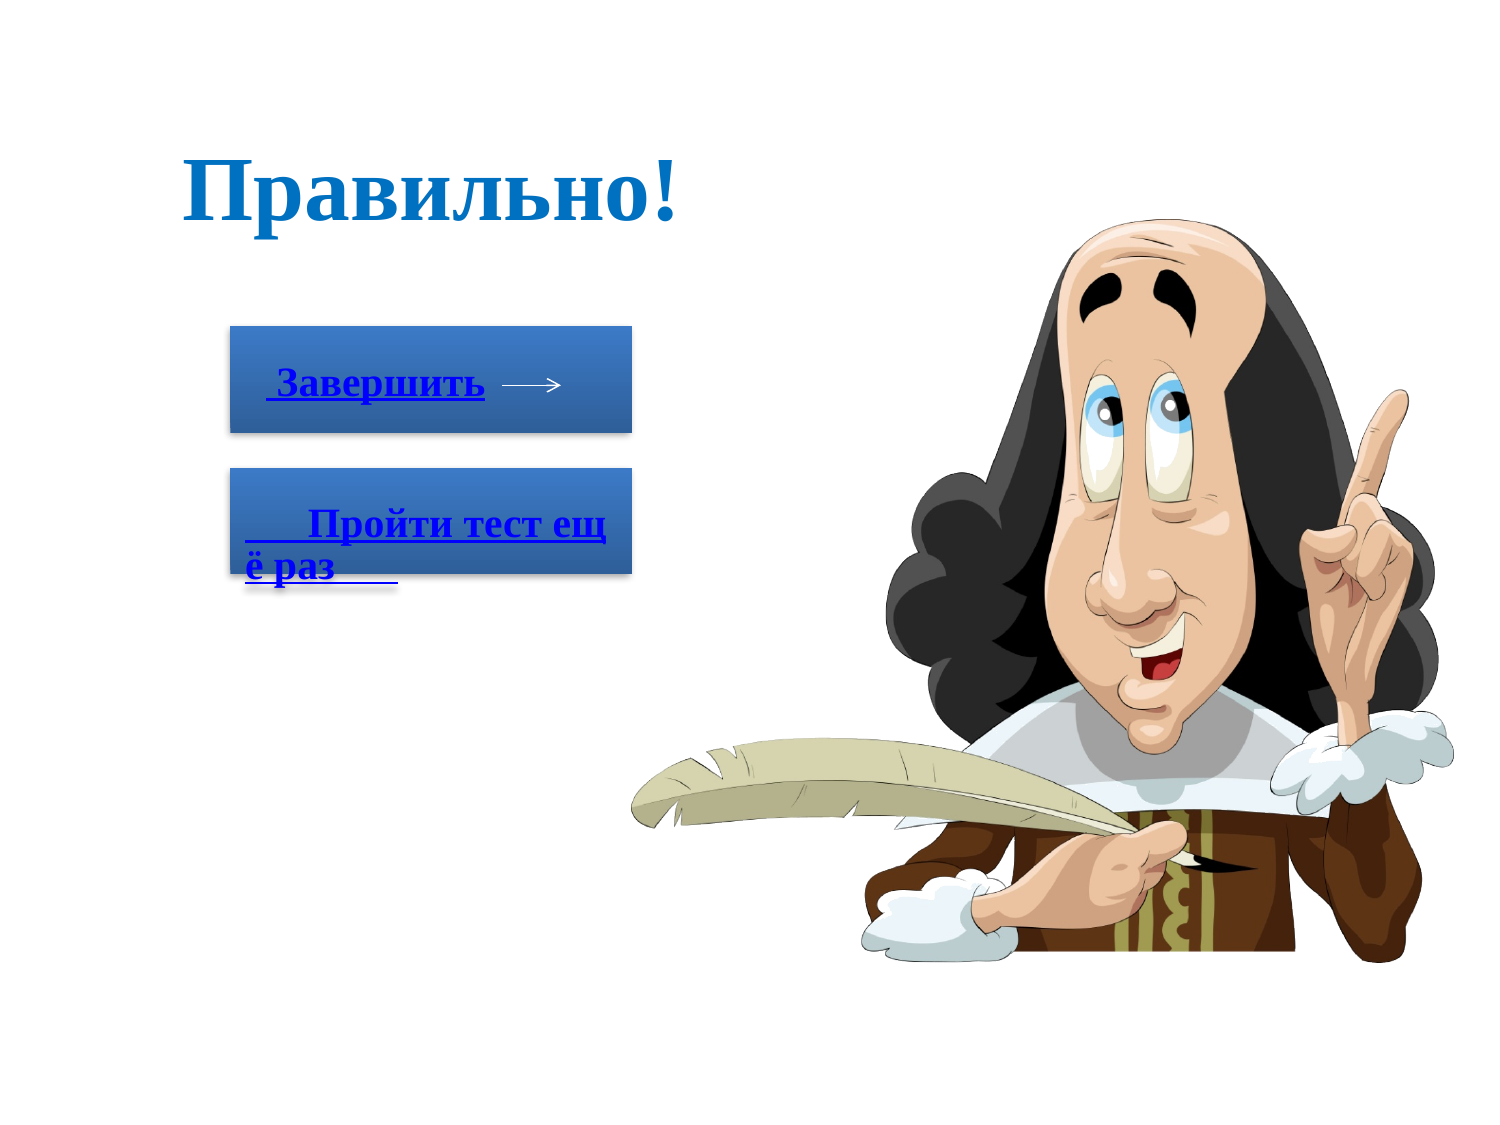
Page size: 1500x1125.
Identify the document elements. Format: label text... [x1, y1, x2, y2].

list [631, 219, 1454, 963]
title Правильно! [112, 90, 752, 278]
text_box Завершить [230, 326, 626, 433]
text_box Пройти тест ещё раз [230, 467, 626, 575]
